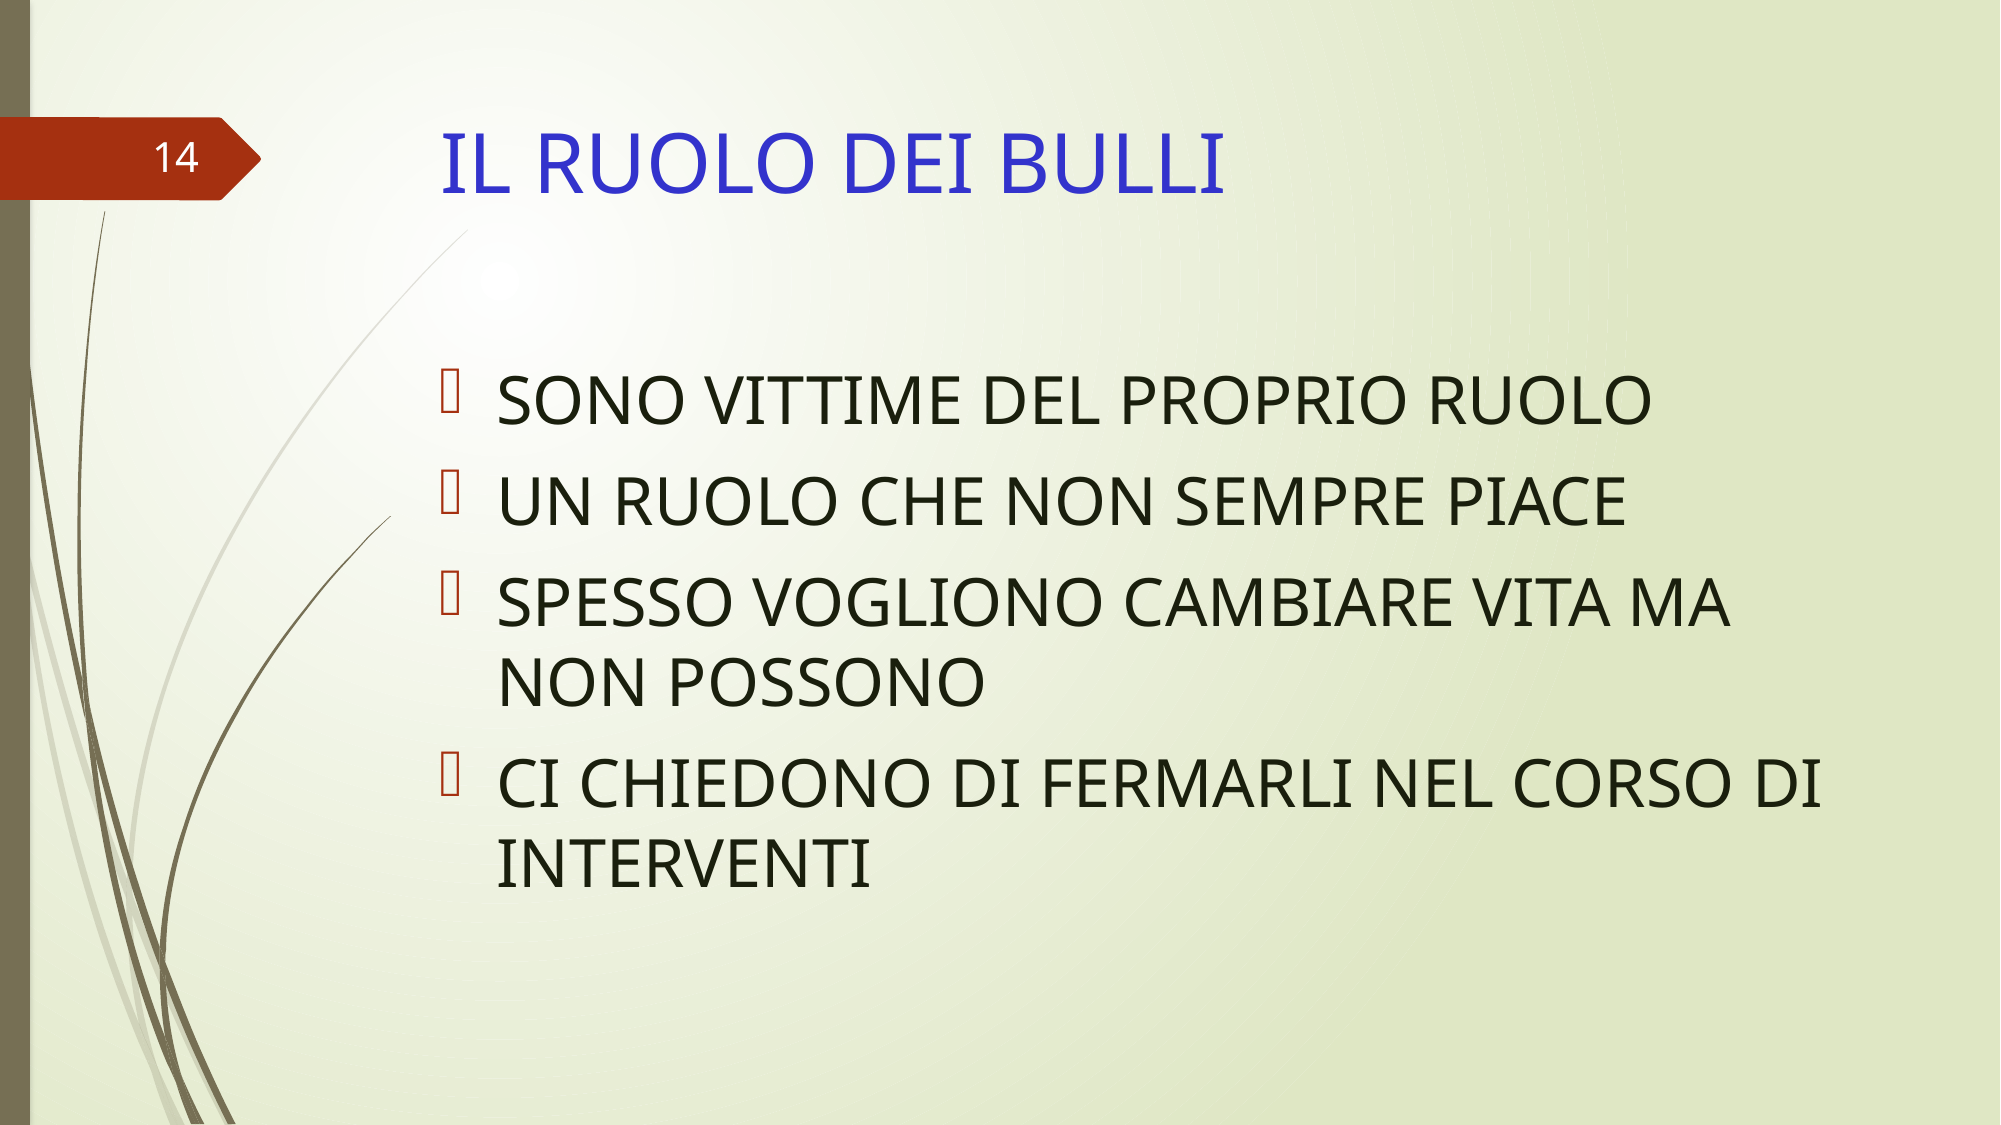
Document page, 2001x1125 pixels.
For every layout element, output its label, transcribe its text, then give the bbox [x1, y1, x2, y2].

list SONO VITTIME DEL PROPRIO RUOLO UN RUOLO CHE NON SEMPRE PIACE SPESSO VOGLIONO CAMBIARE VITA MA NON POSSONO CI CHIEDONO DI FERMARLI NEL CORSO DI INTERVENTI [424, 350, 1888, 970]
title IL RUOLO DEI BULLI [425, 102, 1888, 313]
slide_number 14 [87, 129, 216, 190]
